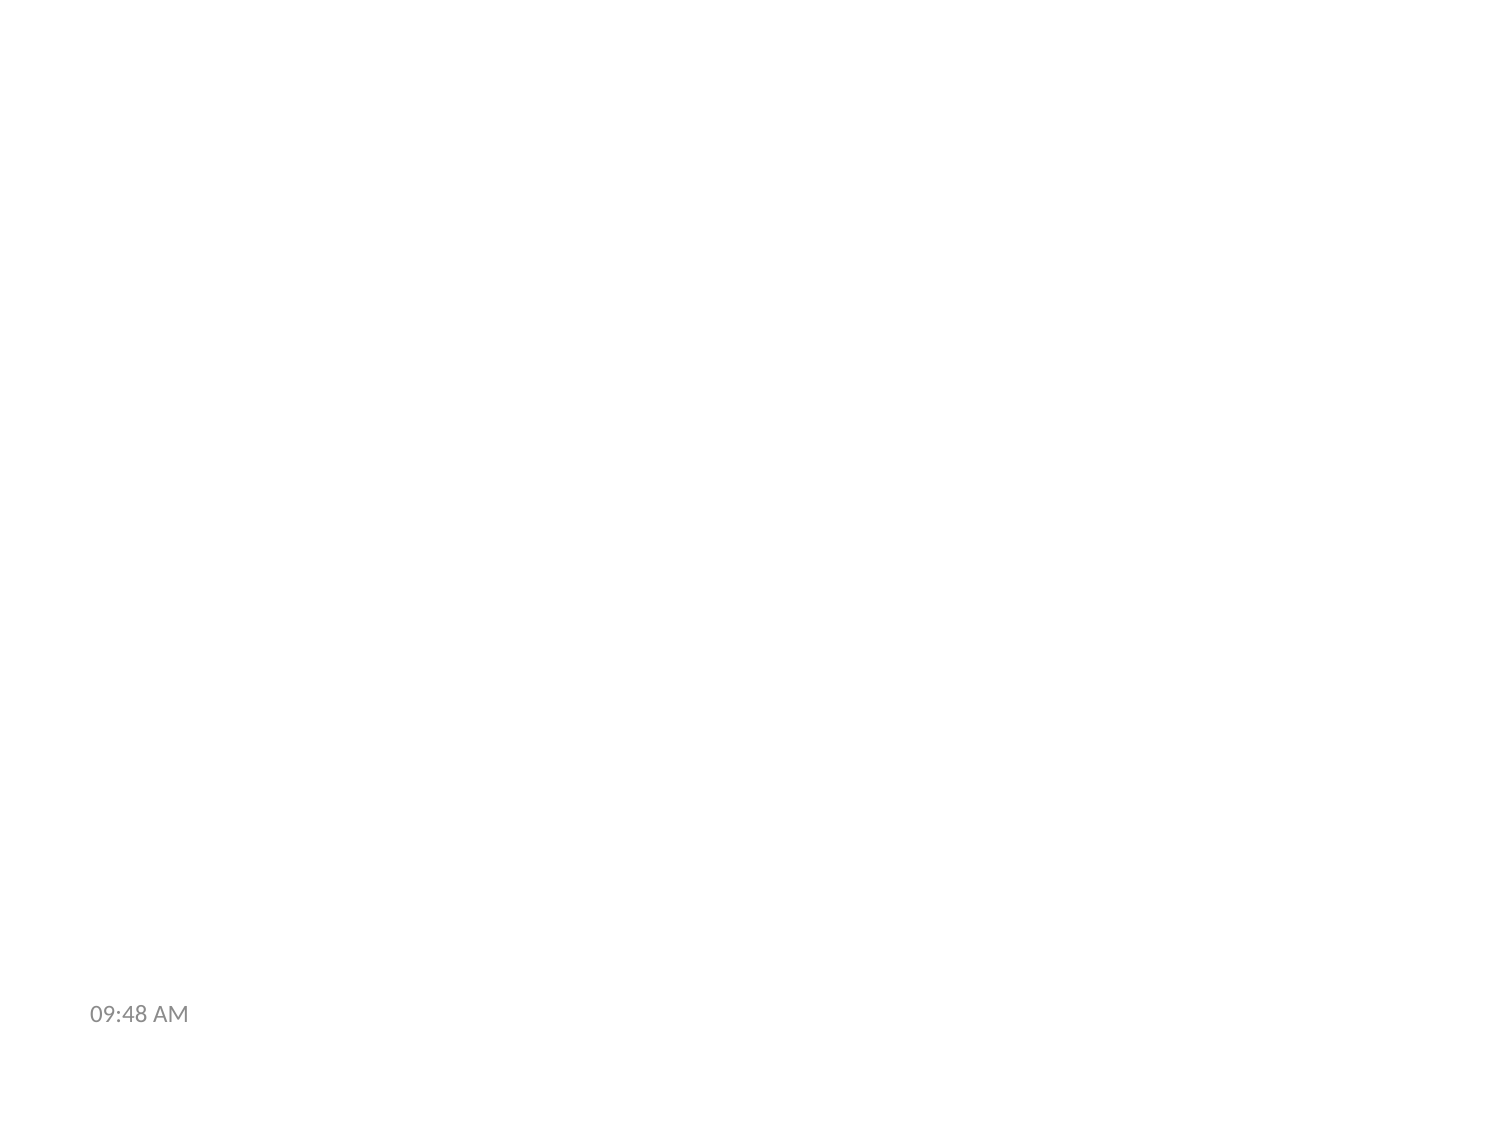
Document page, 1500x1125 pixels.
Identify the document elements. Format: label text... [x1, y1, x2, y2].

text_box 3:35 PM [75, 982, 425, 1043]
